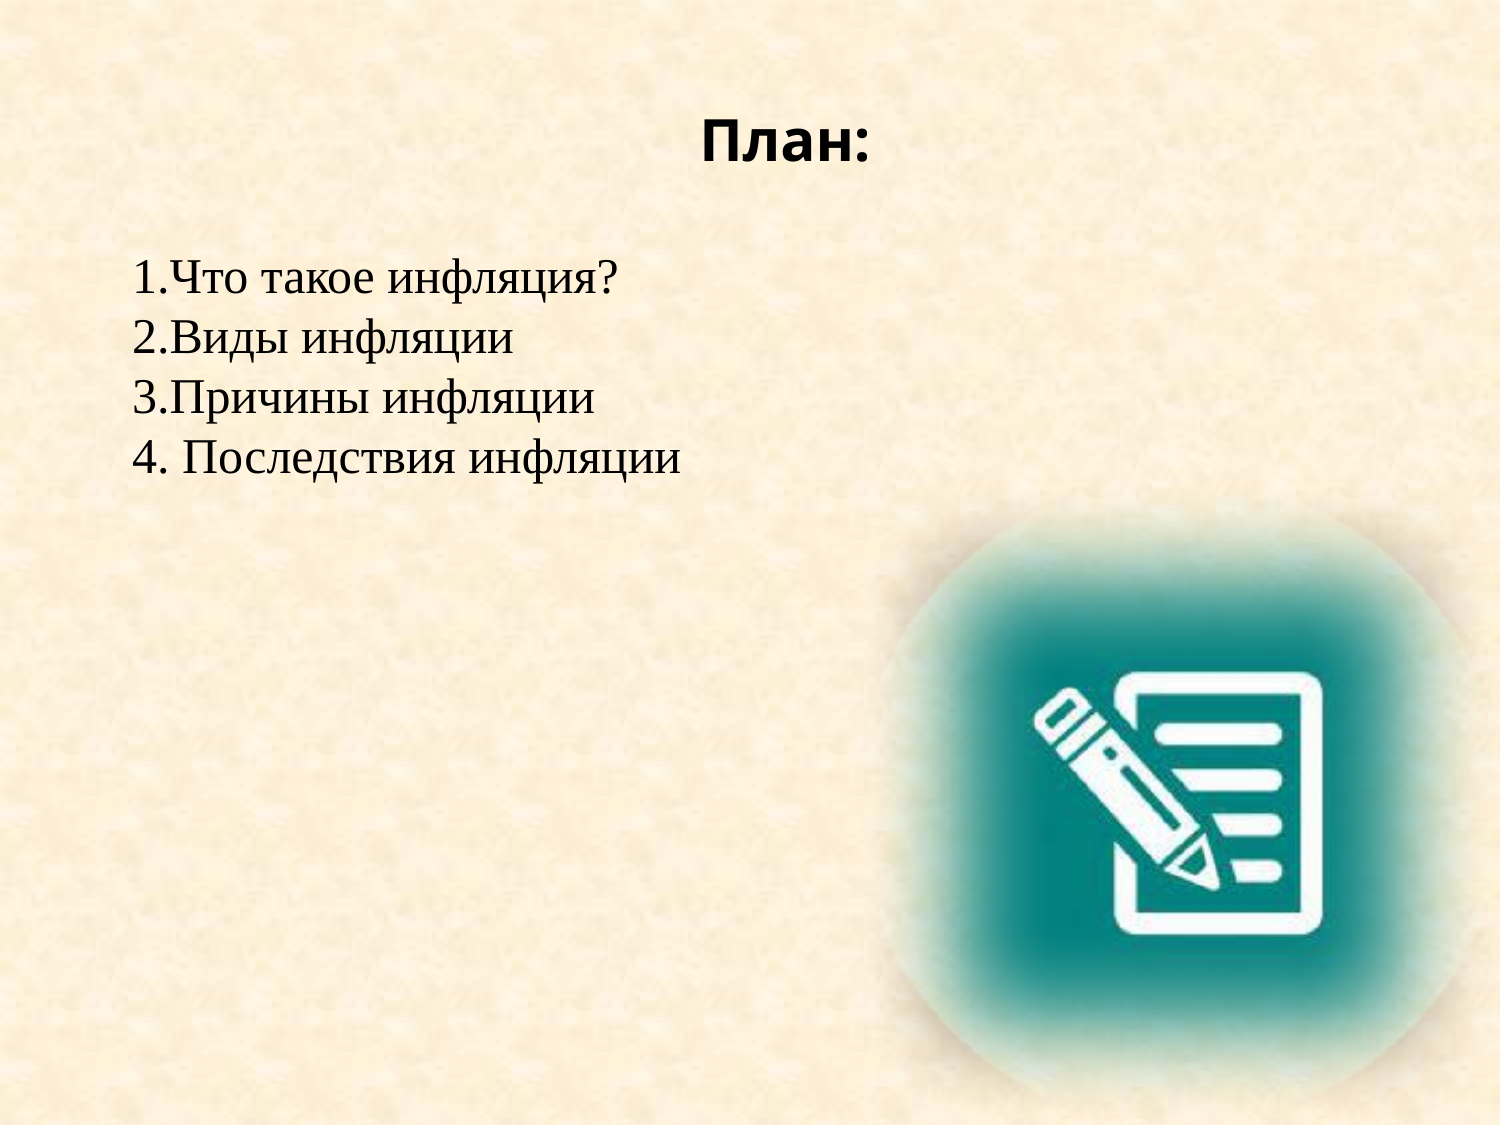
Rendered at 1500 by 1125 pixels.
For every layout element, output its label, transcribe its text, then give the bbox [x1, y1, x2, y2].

text_box План: 1.Что такое инфляция? 2.Виды инфляции 3.Причины инфляции 4. Последствия инфляции [117, 95, 1453, 491]
picture [0, 0, 1500, 1125]
